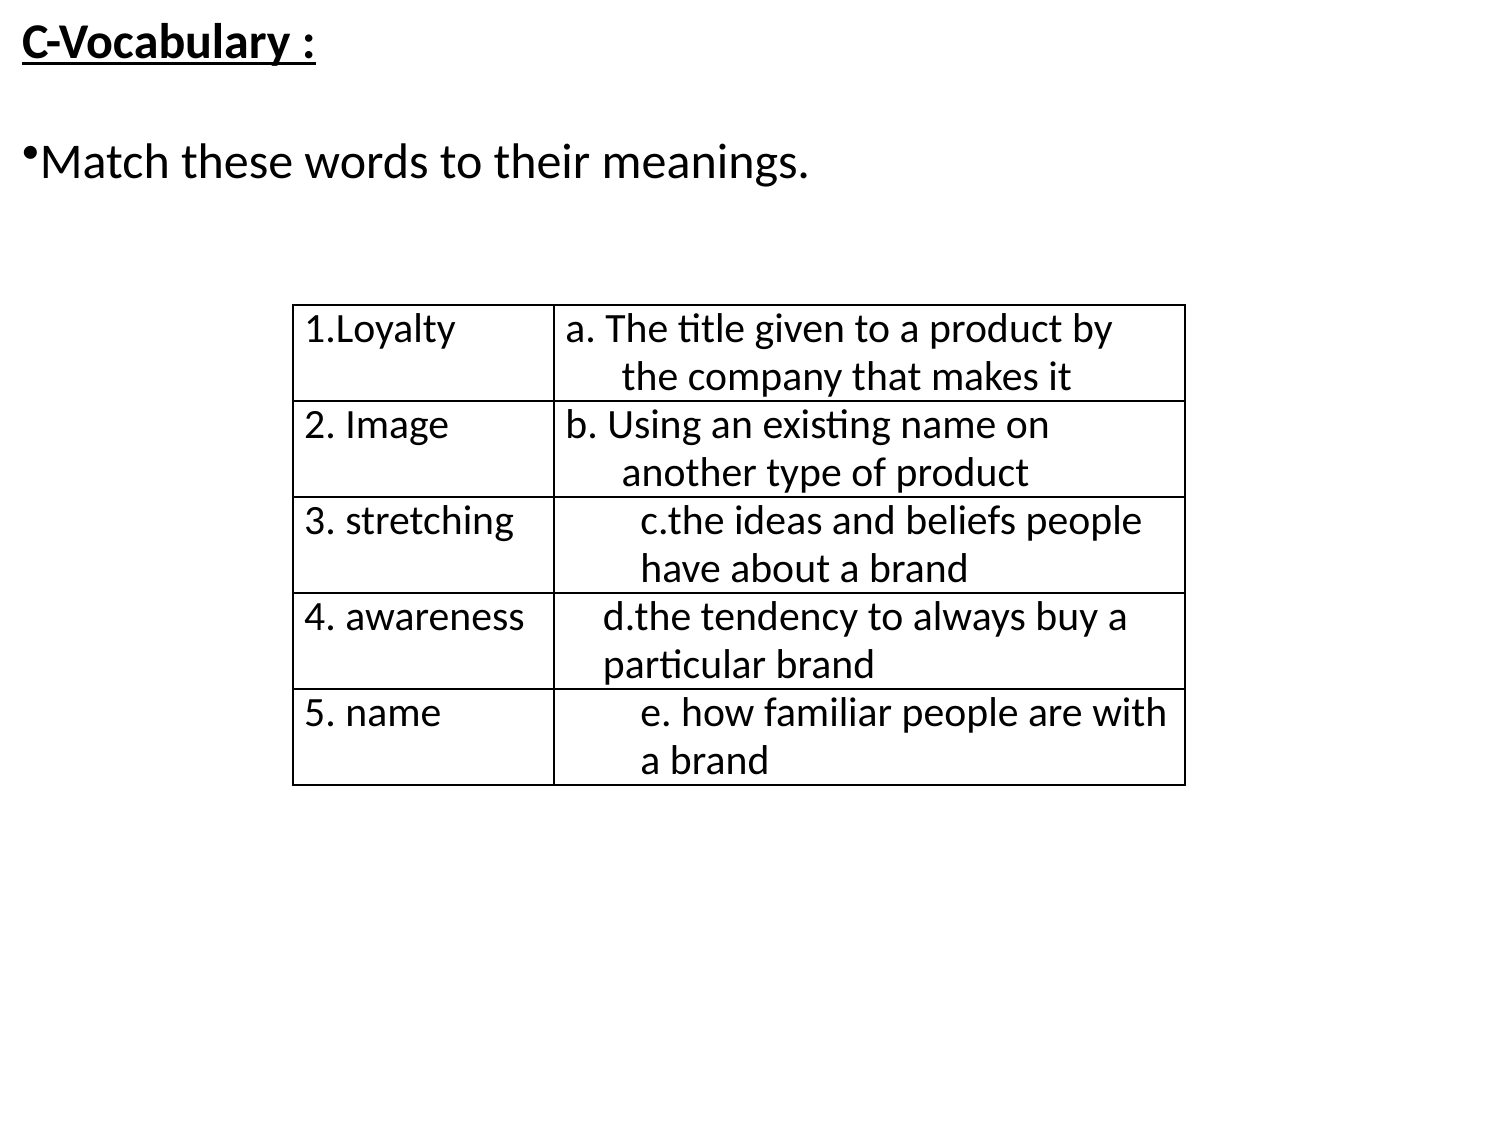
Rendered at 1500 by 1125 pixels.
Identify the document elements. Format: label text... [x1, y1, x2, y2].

table_header 1.Loyalty [294, 306, 553, 400]
table_cell 3. stretching [294, 498, 553, 592]
table_header a. The title given to a product by the company that makes it [555, 306, 1184, 400]
table_cell e. how familiar people are with a brand [555, 690, 1184, 784]
table_cell 4. awareness [294, 594, 553, 688]
table_cell b. Using an existing name on another type of product [555, 402, 1184, 496]
table_cell c.the ideas and beliefs people have about a brand [555, 498, 1184, 592]
text_box C-Vocabulary : Match these words to their meanings. [7, 0, 826, 196]
table_cell 5. name [294, 690, 553, 784]
table_cell 2. Image [294, 402, 553, 496]
table_cell d.the tendency to always buy a particular brand [555, 594, 1184, 688]
